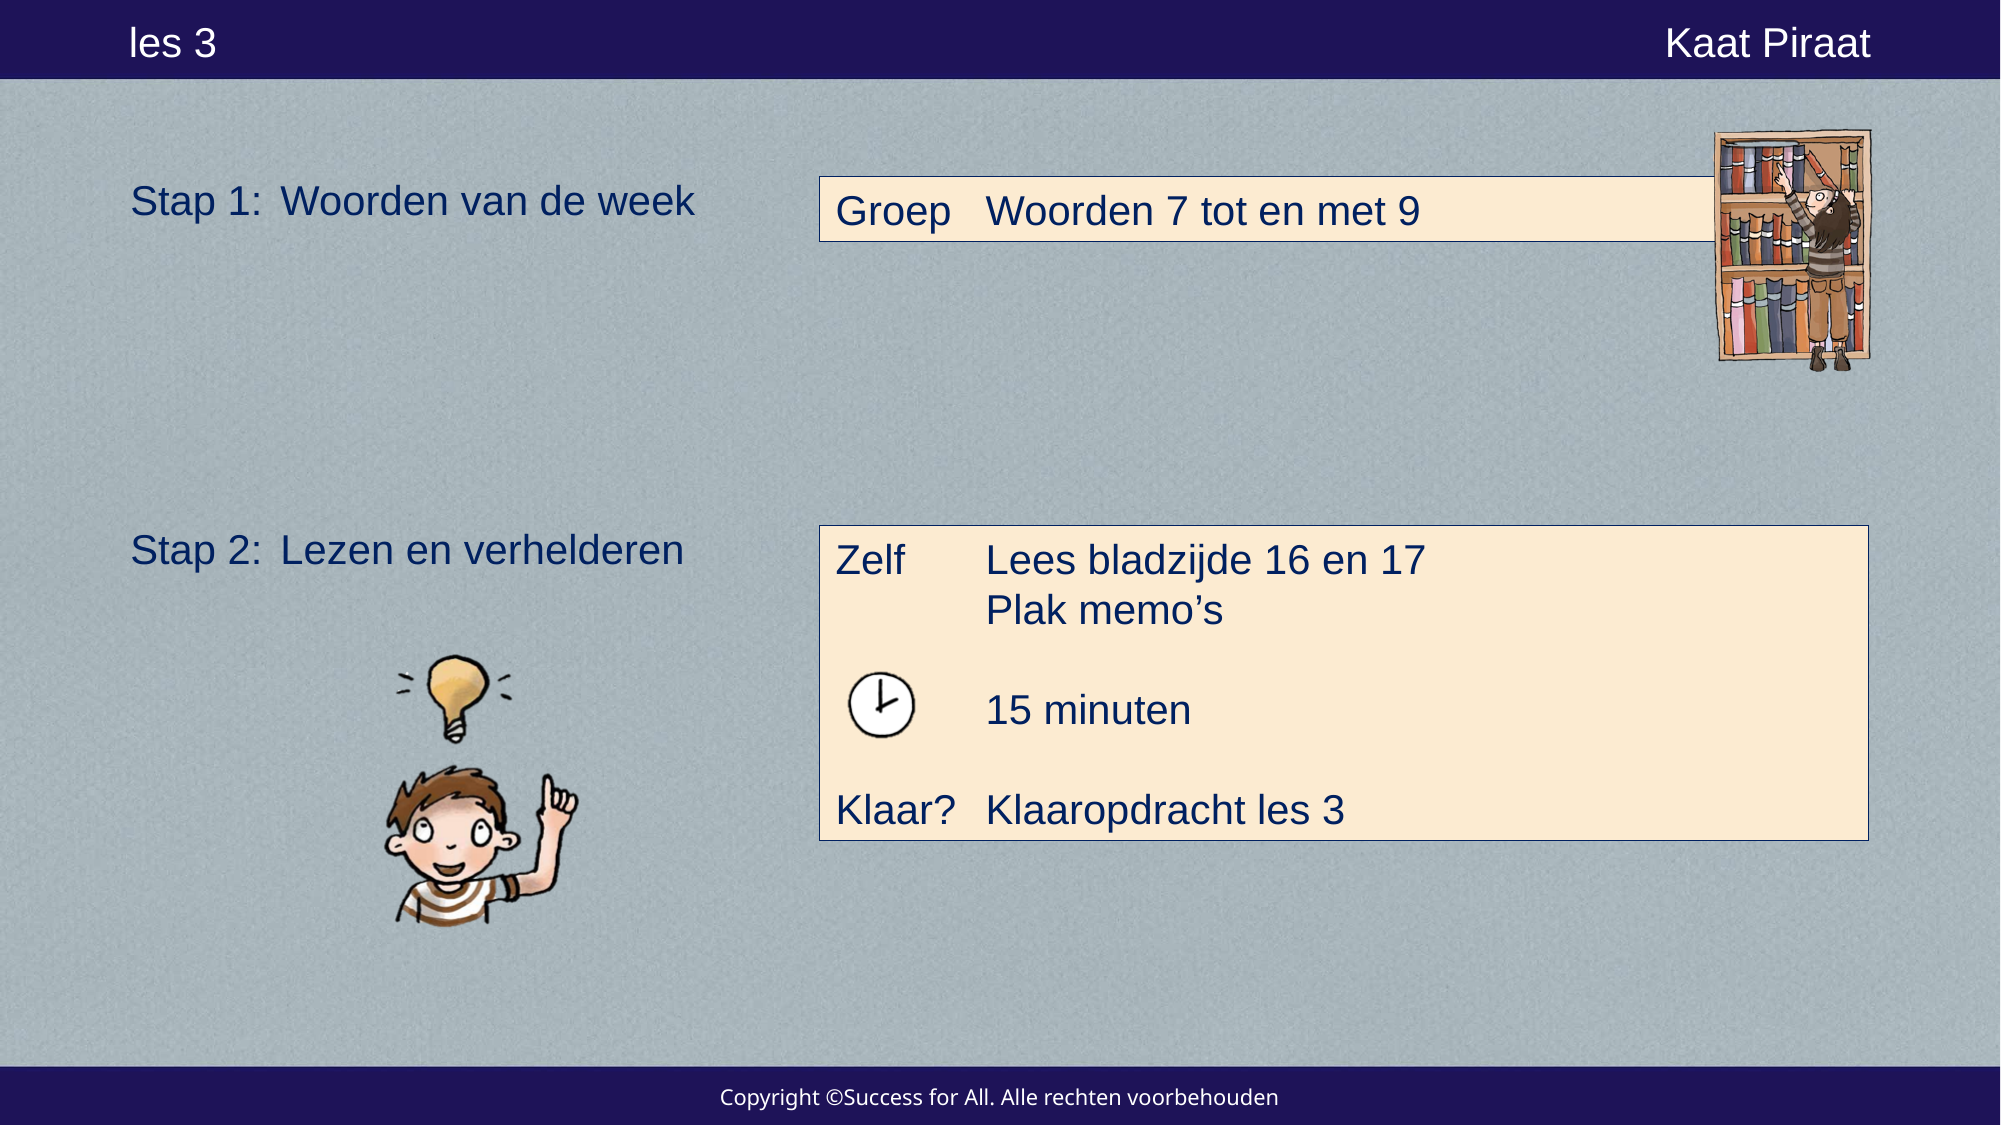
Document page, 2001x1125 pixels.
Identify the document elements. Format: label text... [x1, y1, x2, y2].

text_box Kaat Piraat [999, 8, 1886, 73]
text_box Zelf Lees bladzijde 16 en 17 Plak memo’s 15 minuten Klaar? Klaaropdracht les 3 [819, 525, 1869, 841]
text_box Stap 1: Woorden van de week Stap 2: Lezen en verhelderen [115, 115, 908, 831]
picture [0, 0, 2001, 1125]
text_box Copyright ©Success for All. Alle rechten voorbehouden [0, 1076, 2000, 1125]
text_box Groep Woorden 7 tot en met 9 [819, 176, 1697, 242]
text_box les 3 [114, 8, 354, 73]
